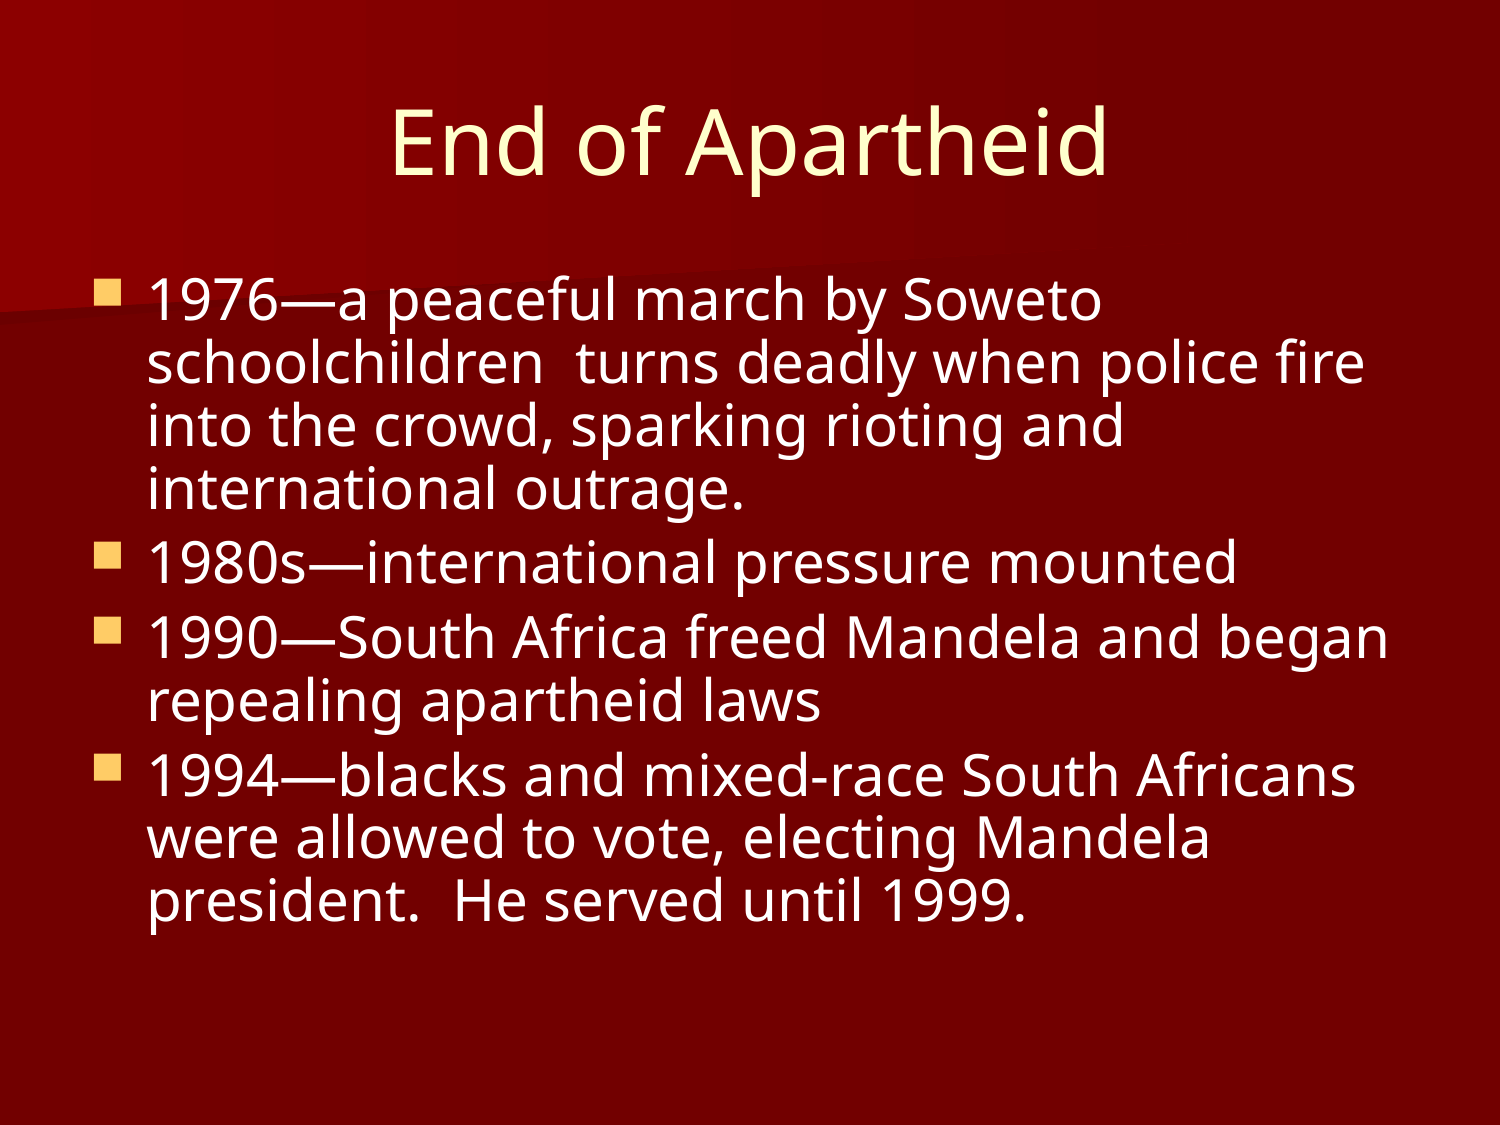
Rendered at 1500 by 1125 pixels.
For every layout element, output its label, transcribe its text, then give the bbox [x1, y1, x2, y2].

list 1976—a peaceful march by Soweto schoolchildren turns deadly when police fire into the crowd, sparking rioting and international outrage. 1980s—international pressure mounted 1990—South Africa freed Mandela and began repealing apartheid laws 1994—blacks and mixed-race South Africans were allowed to vote, electing Mandela president. He served until 1999. [74, 262, 1426, 1001]
title End of Apartheid [74, 44, 1426, 233]
